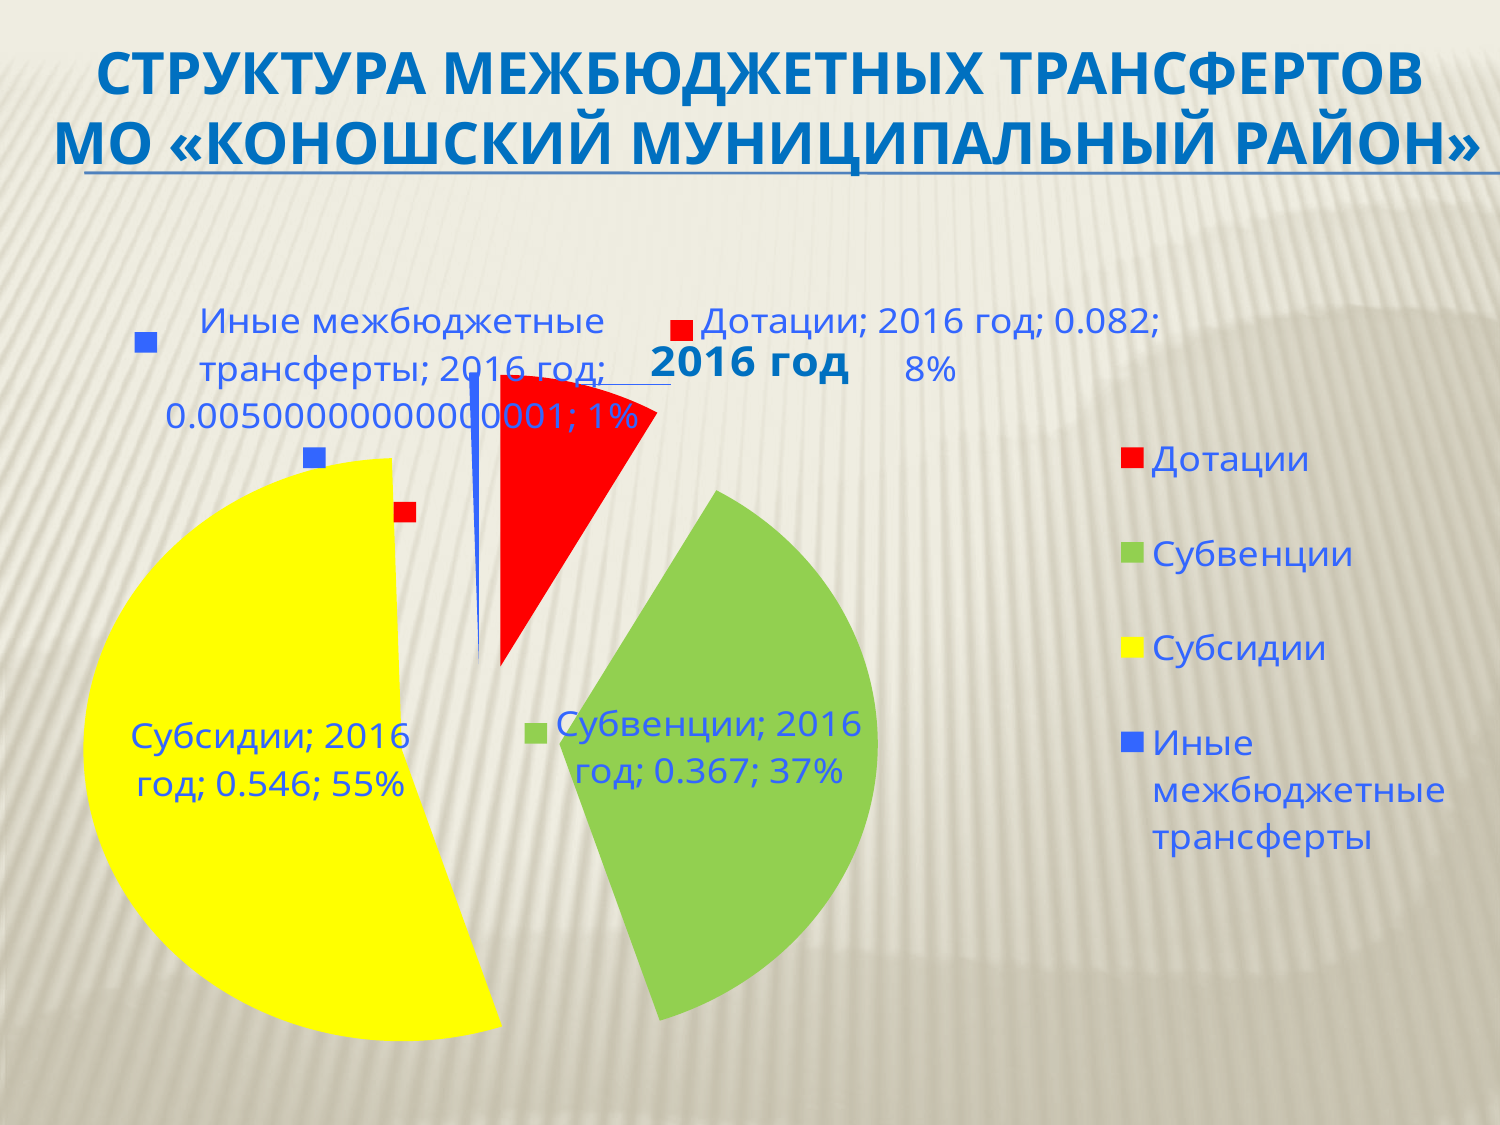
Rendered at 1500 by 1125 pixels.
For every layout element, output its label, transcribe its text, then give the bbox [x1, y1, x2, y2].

title СТРУКТУРА МЕЖБЮДЖЕТНЫХ ТРАНСФЕРТОВ МО «КОНОШСКИЙ МУНИЦИПАЛЬНЫЙ РАЙОН» [35, 24, 1500, 222]
chart [0, 222, 1500, 1102]
